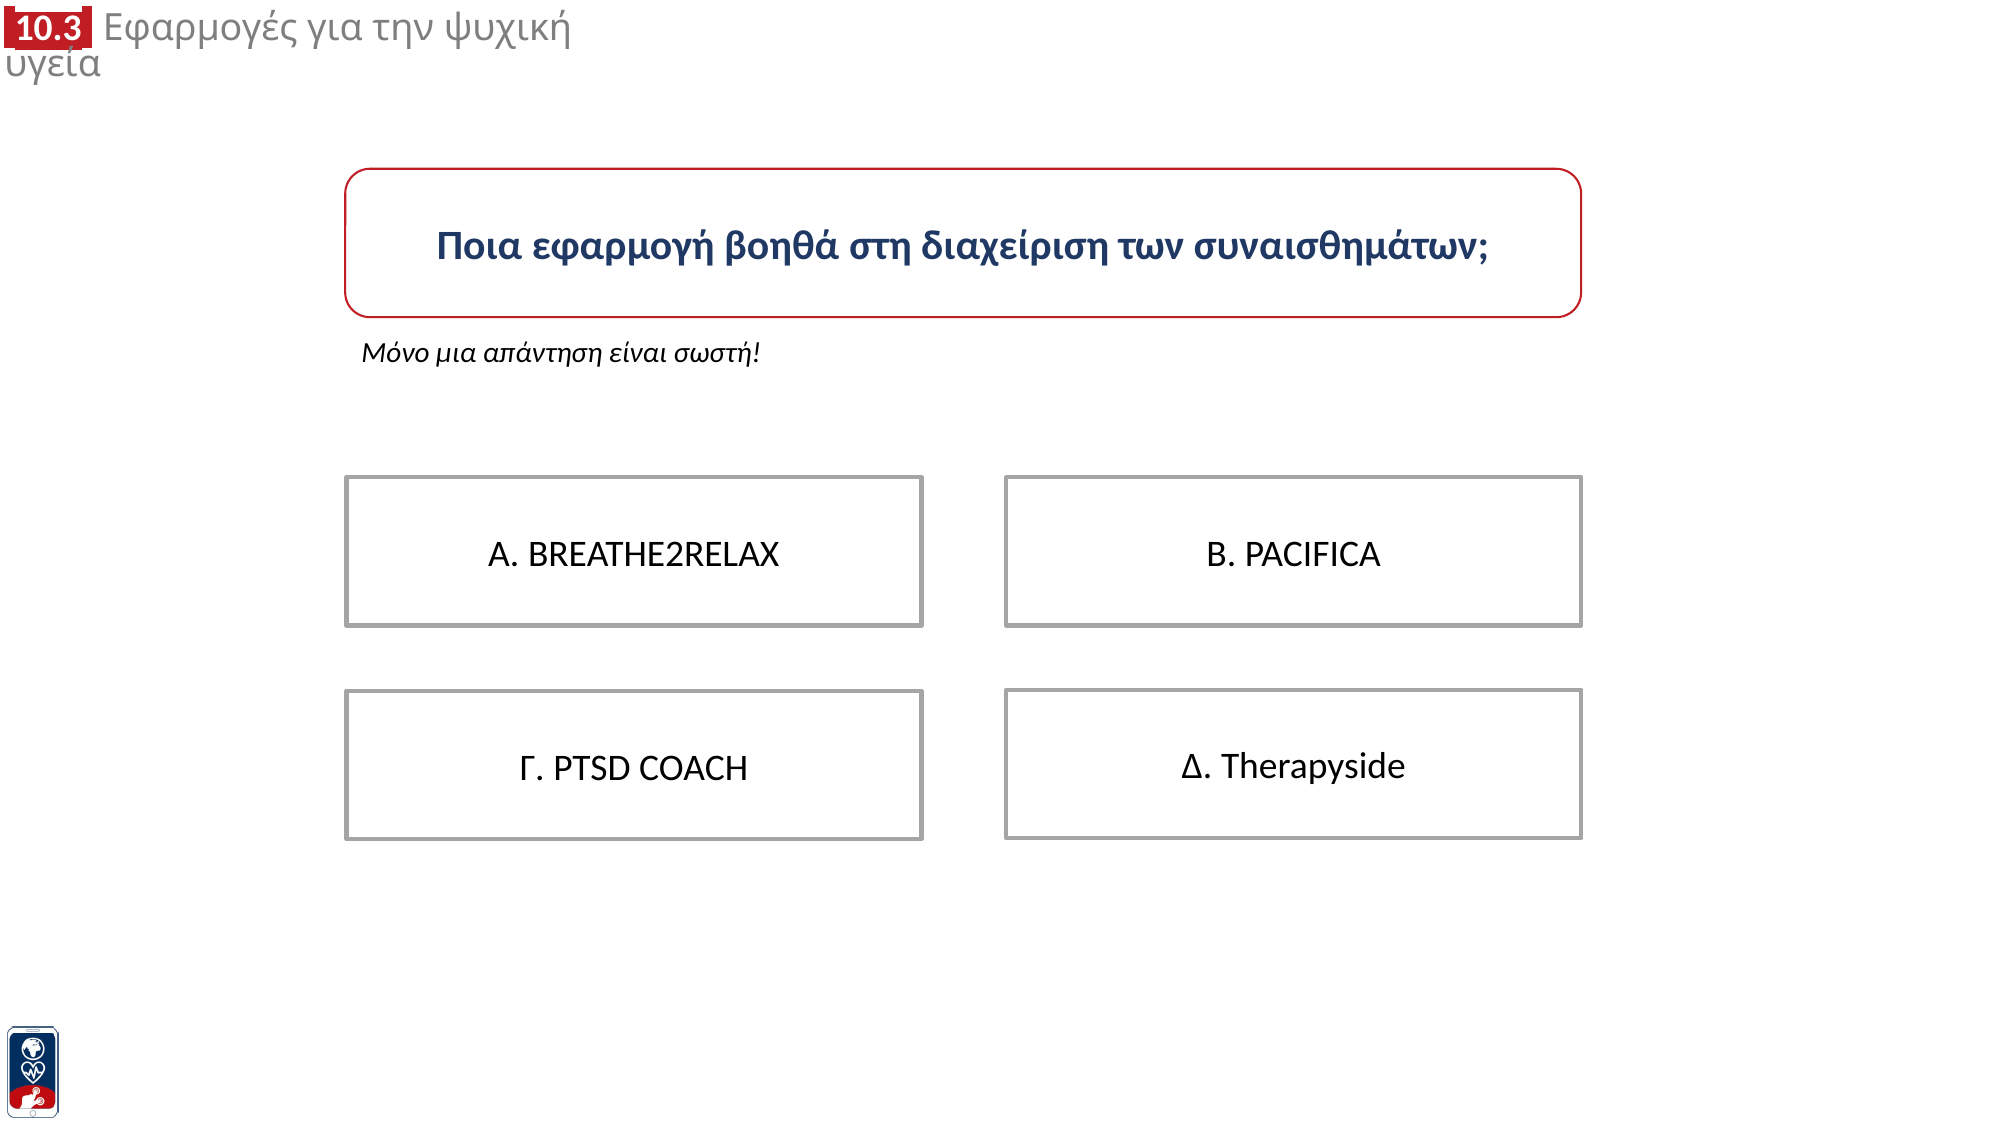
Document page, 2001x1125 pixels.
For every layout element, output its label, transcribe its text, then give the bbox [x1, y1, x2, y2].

text_box Β. PACIFICA [1004, 475, 1583, 628]
picture [7, 1026, 59, 1118]
text_box Δ. Therapyside [1004, 688, 1583, 840]
text_box Γ. PTSD COACH [344, 689, 924, 841]
text_box Α. BREATHE2RELAX [344, 475, 924, 628]
text_box Ποια εφαρμογή βοηθά στη διαχείριση των συναισθημάτων; [345, 168, 1582, 318]
text_box Μόνο μια απάντηση είναι σωστή! [346, 325, 789, 376]
